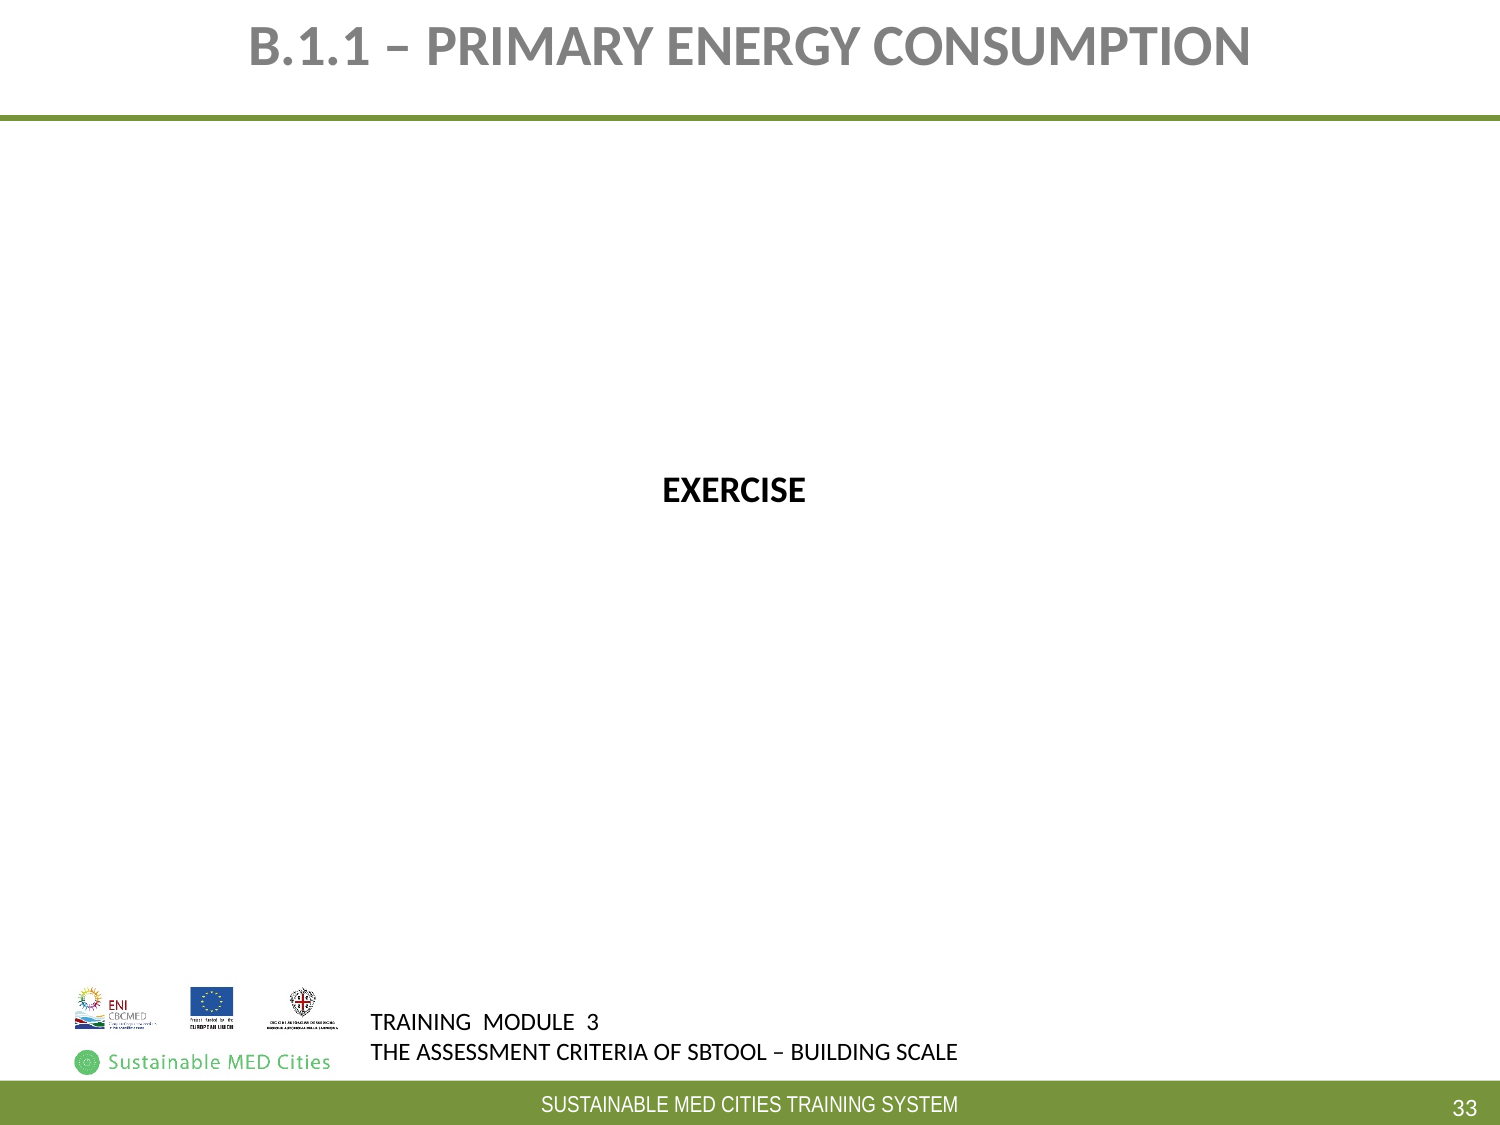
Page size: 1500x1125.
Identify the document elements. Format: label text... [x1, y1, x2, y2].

slide_number 33 [1142, 1076, 1493, 1125]
list EXERCISE [43, 262, 1425, 944]
picture [62, 978, 356, 1080]
